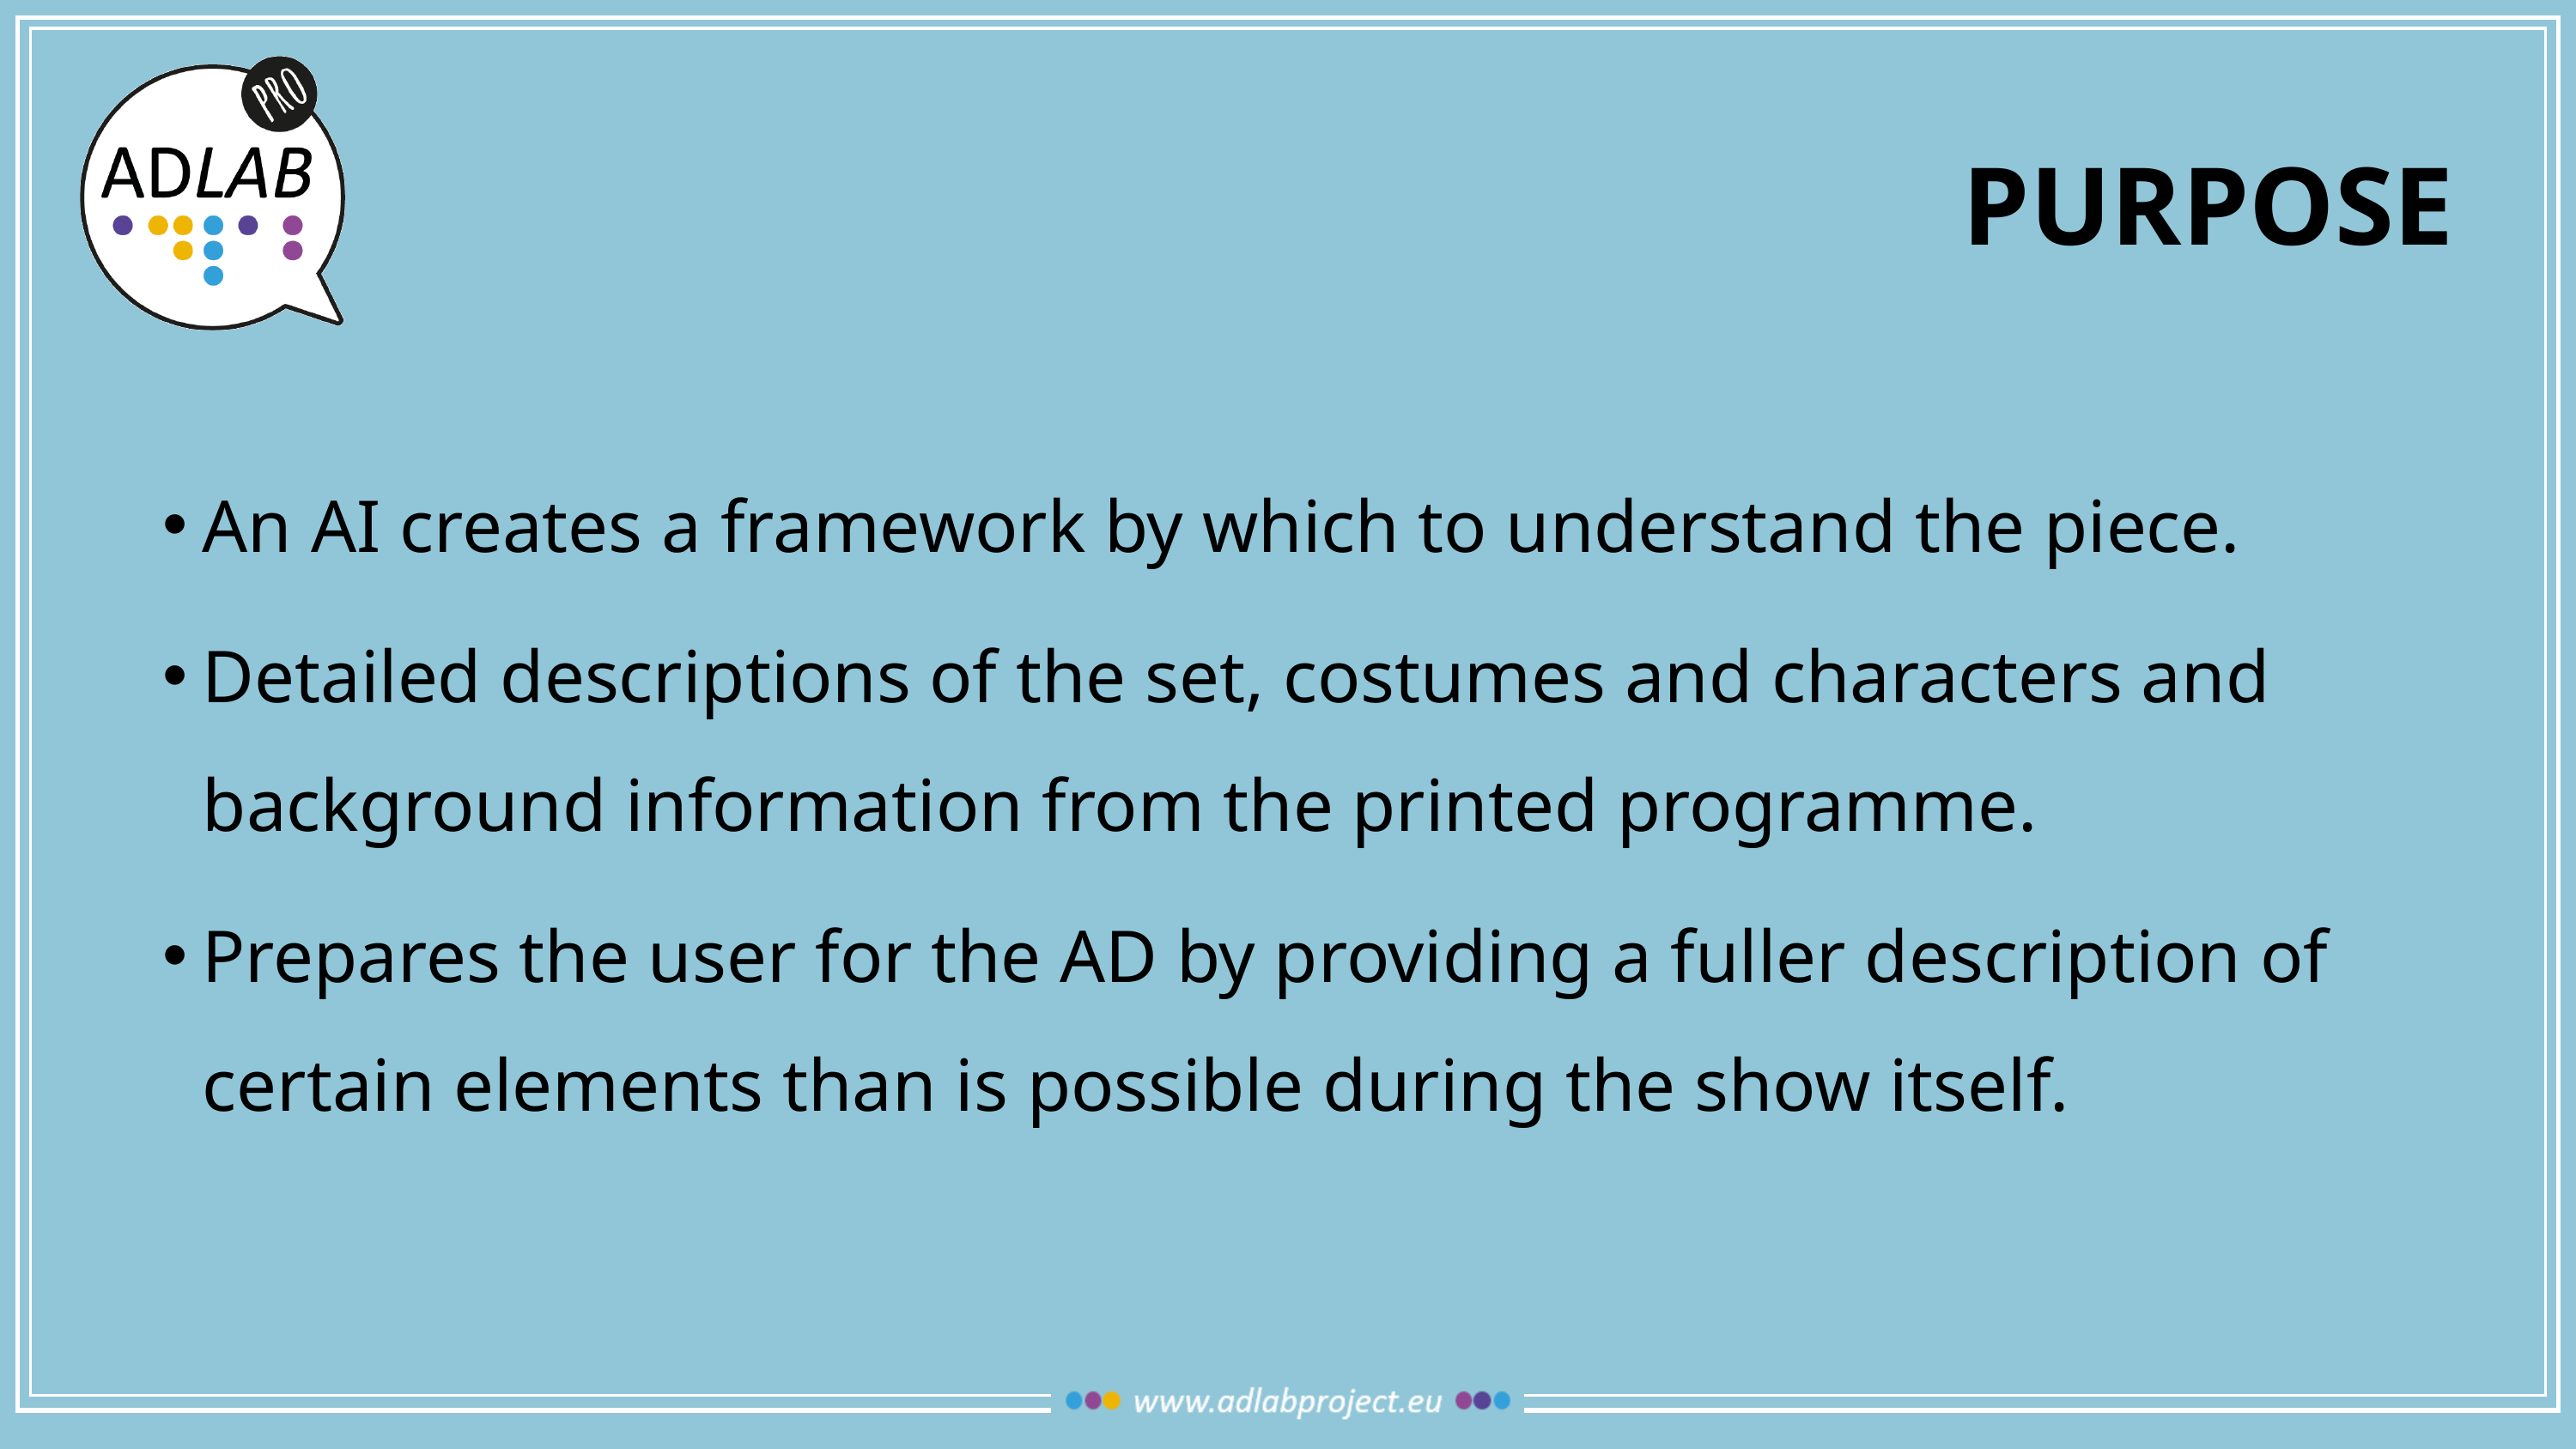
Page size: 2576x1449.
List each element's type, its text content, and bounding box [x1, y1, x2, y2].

picture [72, 49, 353, 330]
list An AI creates a framework by which to understand the piece. Detailed descriptions of the set, costumes and characters and background information from the printed programme. Prepares the user for the AD by providing a fuller description of certain elements than is possible during the show itself. [150, 431, 2467, 1230]
title purpose [384, 70, 2467, 351]
picture [1051, 1378, 1524, 1429]
